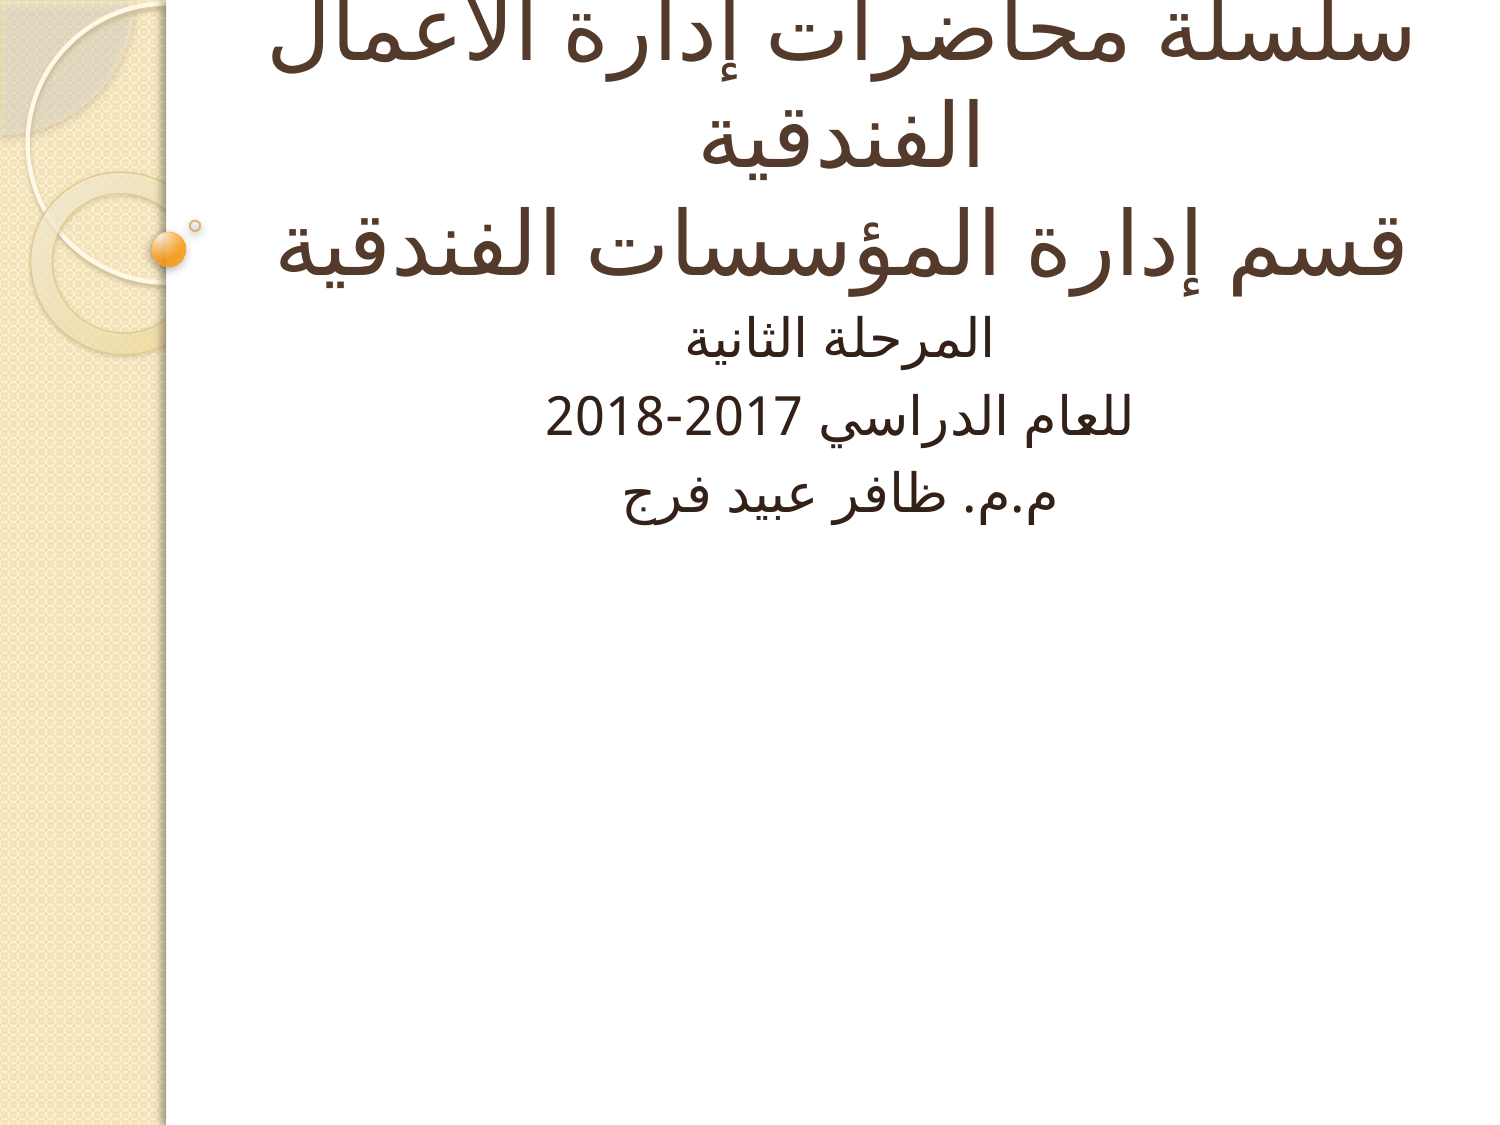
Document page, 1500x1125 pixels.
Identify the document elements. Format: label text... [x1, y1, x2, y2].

title سلسلة محاضرات إدارة الاعمال الفندقية قسم إدارة المؤسسات الفندقية [234, 59, 1450, 301]
subtitle المرحلة الثانية للعام الدراسي 2017-2018 م.م. ظافر عبيد فرج [234, 303, 1450, 591]
